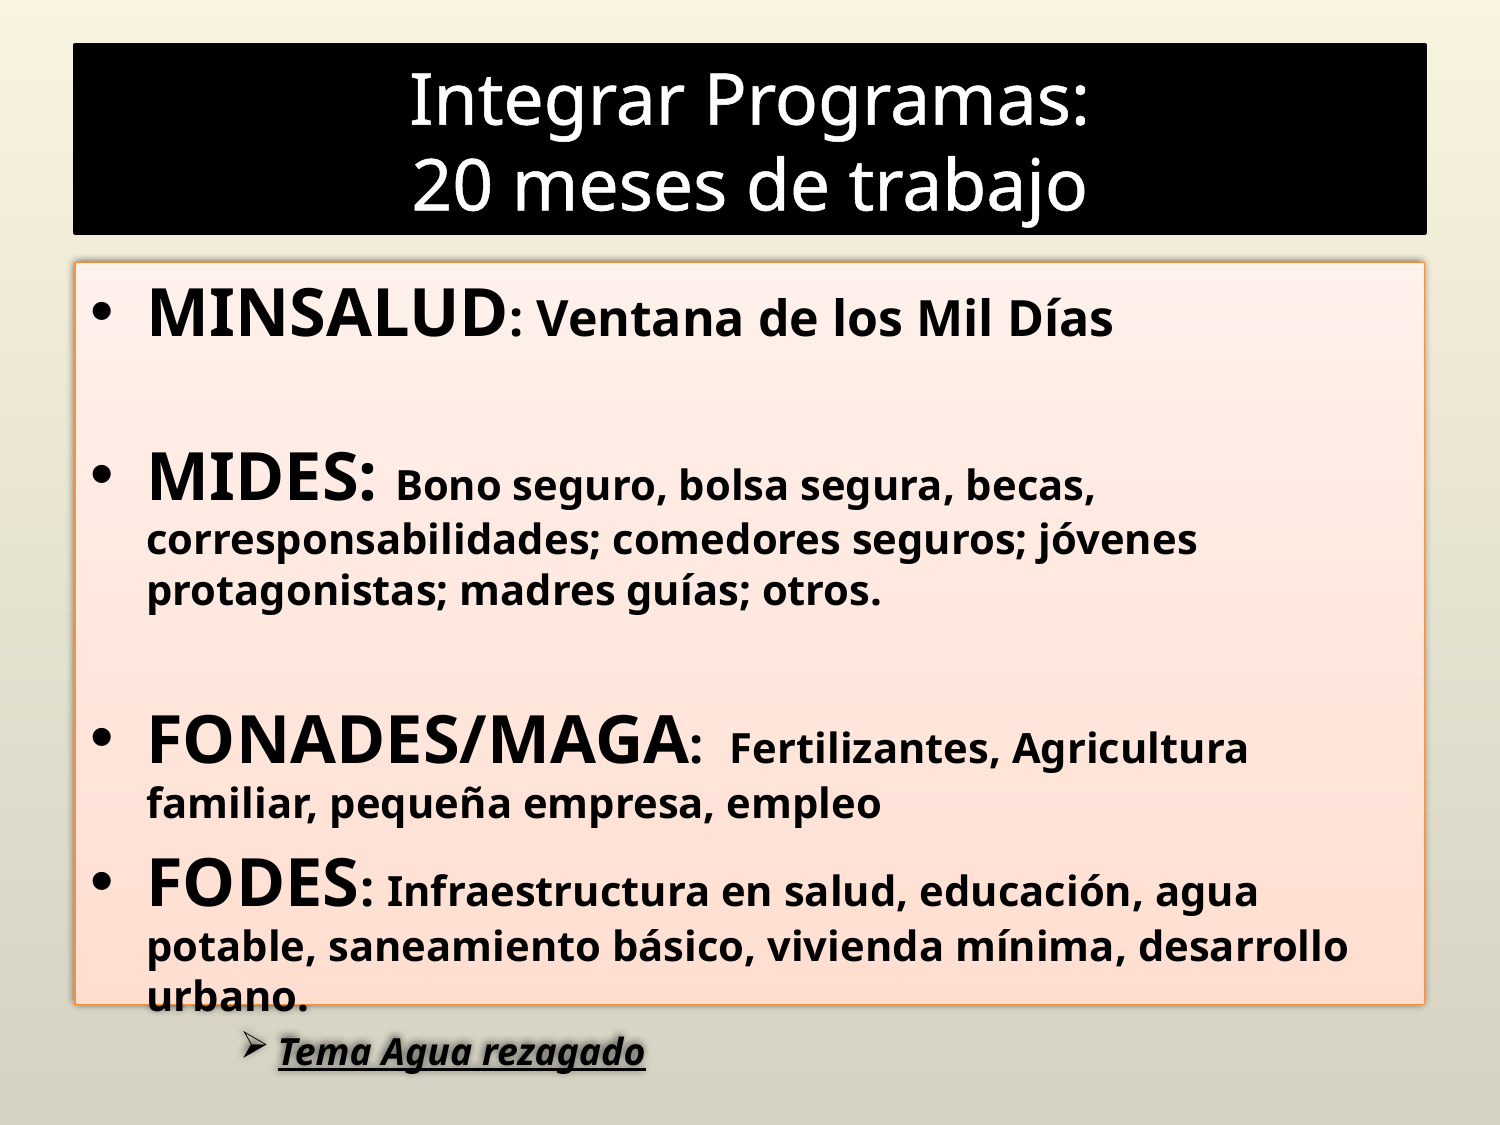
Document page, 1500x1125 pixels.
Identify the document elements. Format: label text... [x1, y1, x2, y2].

title Integrar Programas: 20 meses de trabajo [73, 43, 1427, 235]
list MINSALUD: Ventana de los Mil Días MIDES: Bono seguro, bolsa segura, becas, corresponsabilidades; comedores seguros; jóvenes protagonistas; madres guías; otros. FONADES/MAGA: Fertilizantes, Agricultura familiar, pequeña empresa, empleo FODES: Infraestructura en salud, educación, agua potable, saneamiento básico, vivienda mínima, desarrollo urbano. Tema Agua rezagado [74, 262, 1425, 1005]
